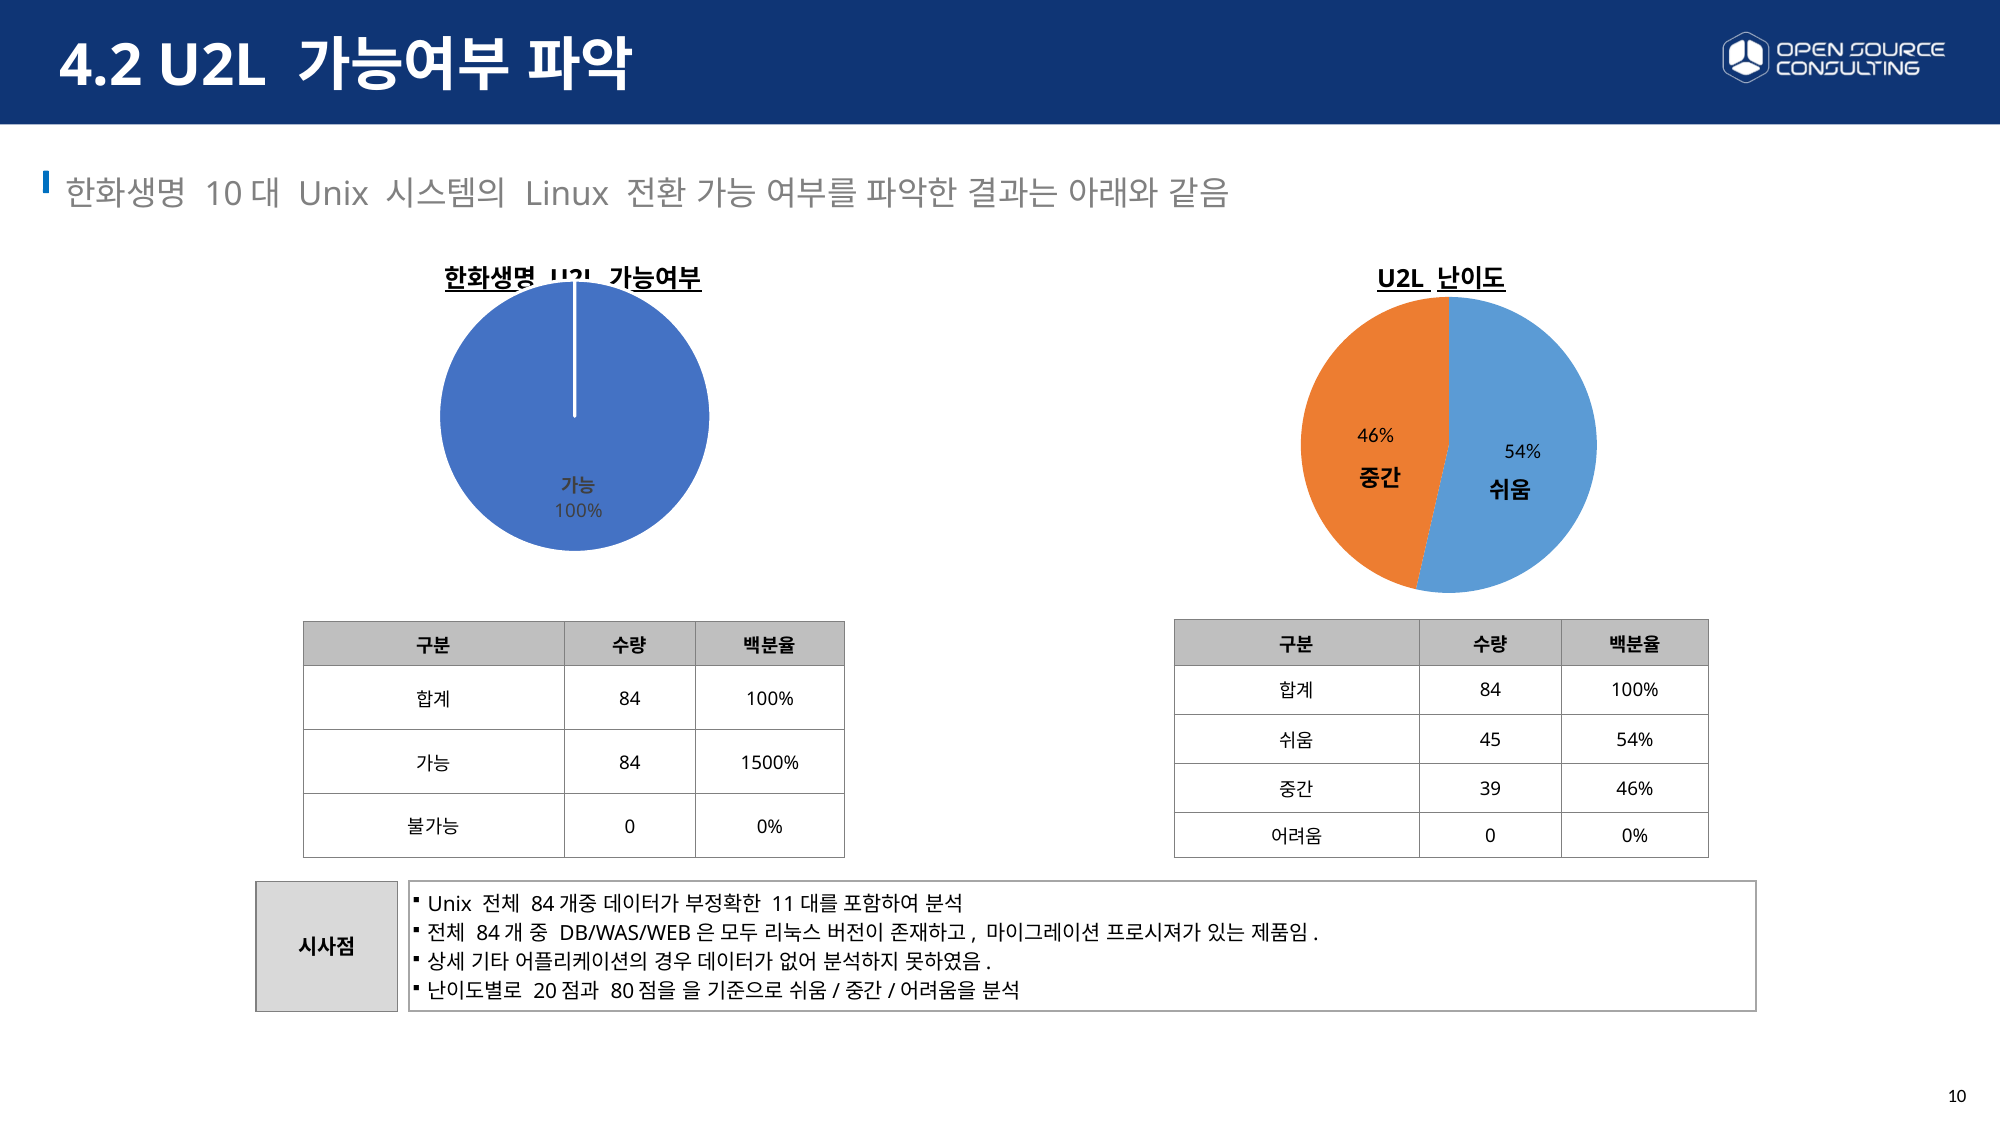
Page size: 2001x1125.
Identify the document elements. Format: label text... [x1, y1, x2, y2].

picture [1707, 18, 1957, 97]
table_cell 합계 [1175, 666, 1419, 714]
title 4.2 U2L 가능여부 파악 [44, 0, 1570, 125]
table_header 구분 [304, 622, 564, 665]
table_cell 가능 [304, 730, 564, 793]
table_cell 1500% [696, 730, 844, 793]
chart [147, 273, 1069, 622]
table_cell 54% [1562, 715, 1708, 763]
table_cell 0% [1562, 813, 1708, 857]
text_box Unix 전체 84개중 데이터가 부정확한 11대를 포함하여 분석 전체 84개 중 DB/WAS/WEB은 모두 리눅스 버전이 존재하고, 마이그레이션 프로시져가 있는 제품임. 상세 기타 어플리케이션의 경우 데이터가 없어 분석하지 못하였음. 난이도별로 20점과 80점을 을 기준으로 쉬움/중간/어려움을 분석 [409, 881, 1756, 1012]
table_cell 100% [696, 666, 844, 729]
chart [1188, 290, 1709, 600]
table_cell 0 [565, 794, 695, 857]
table_header 백분율 [1562, 620, 1708, 665]
table_cell 합계 [304, 666, 564, 729]
table_header 구분 [1175, 620, 1419, 665]
text_box 시사점 [255, 881, 398, 1012]
table_header 수량 [1420, 620, 1561, 665]
table_header 수량 [565, 622, 695, 665]
list 한화생명 10대 Unix 시스템의 Linux 전환 가능 여부를 파악한 결과는 아래와 같음 [50, 144, 1742, 384]
table_cell 불가능 [304, 794, 564, 857]
table_cell 어려움 [1175, 813, 1419, 857]
table_cell 46% [1562, 764, 1708, 812]
table_cell 중간 [1175, 764, 1419, 812]
table_cell 100% [1562, 666, 1708, 714]
table_cell 0 [1420, 813, 1561, 857]
table_header 백분율 [696, 622, 844, 665]
table_cell 84 [1420, 666, 1561, 714]
table_cell 39 [1420, 764, 1561, 812]
table_cell 0% [696, 794, 844, 857]
table_cell 84 [565, 666, 695, 729]
table_cell 45 [1420, 715, 1561, 763]
table_cell 쉬움 [1175, 715, 1419, 763]
table_cell 84 [565, 730, 695, 793]
